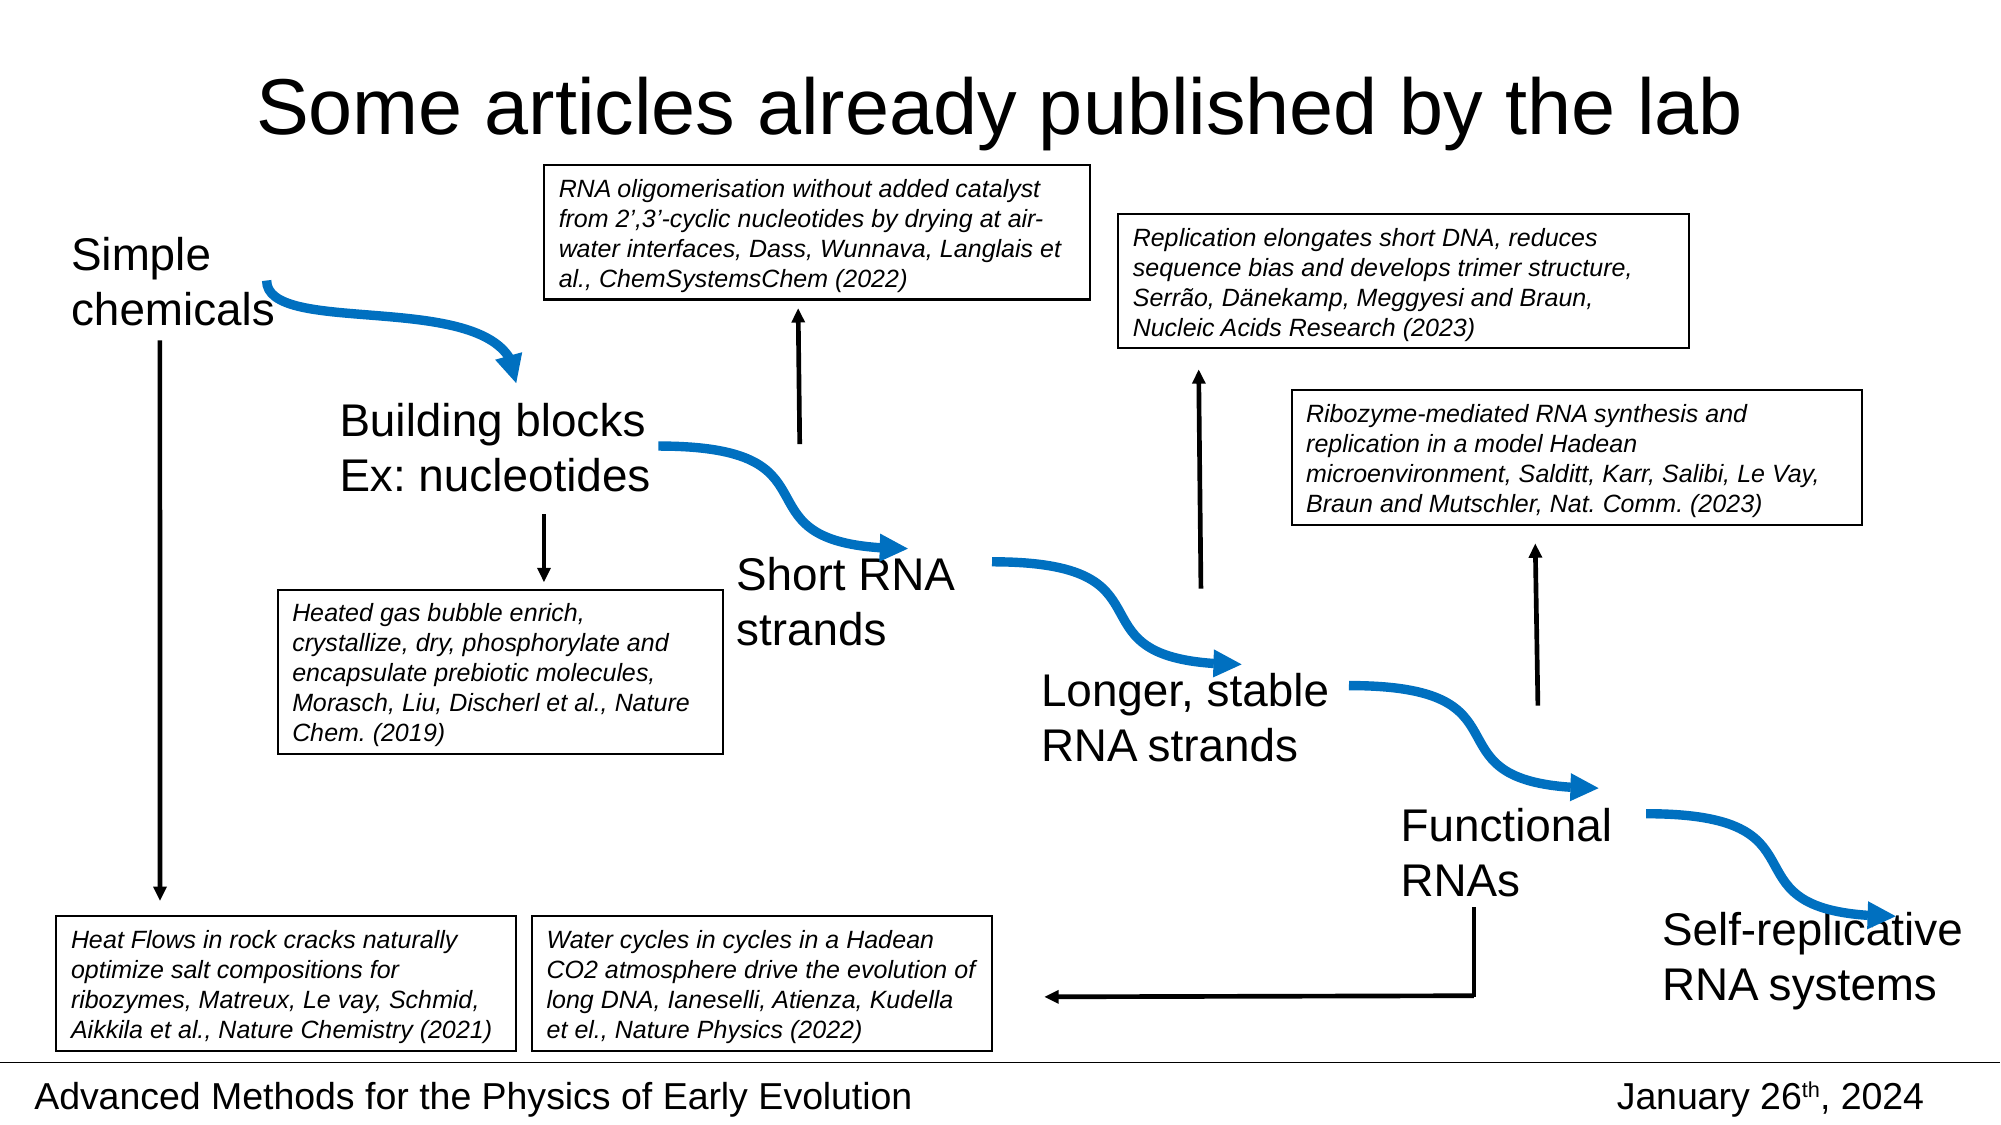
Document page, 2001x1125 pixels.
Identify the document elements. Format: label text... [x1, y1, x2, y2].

text_box Building blocks Ex: nucleotides [324, 383, 708, 508]
text_box Self-replicative RNA systems [1647, 892, 1993, 1017]
text_box Heated gas bubble enrich, crystallize, dry, phosphorylate and encapsulate prebiotic molecules, Morasch, Liu, Discherl et al., Nature Chem. (2019) [277, 589, 724, 755]
title Some articles already published by the lab [137, 0, 1863, 218]
text_box January 26th, 2024 [1602, 1064, 1939, 1125]
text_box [266, 280, 517, 384]
text_box Ribozyme-mediated RNA synthesis and replication in a model Hadean microenvironment, Salditt, Karr, Salibi, Le Vay, Braun and Mutschler, Nat. Comm. (2023) [1291, 389, 1863, 526]
text_box Simple chemicals [56, 217, 323, 343]
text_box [658, 446, 908, 549]
text_box Advanced Methods for the Physics of Early Evolution [19, 1064, 928, 1125]
text_box Functional RNAs [1385, 788, 1731, 913]
text_box Replication elongates short DNA, reduces sequence bias and develops trimer structure, Serrão, Dänekamp, Meggyesi and Braun, Nucleic Acids Research (2023) [1117, 218, 1690, 349]
text_box Longer, stable RNA strands [1026, 652, 1372, 778]
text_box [992, 561, 1242, 665]
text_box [1646, 813, 1896, 917]
text_box Heat Flows in rock cracks naturally optimize salt compositions for ribozymes, Matreux, Le vay, Schmid, Aikkila et al., Nature Chemistry (2021) [55, 915, 517, 1052]
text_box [1349, 685, 1599, 789]
text_box RNA oligomerisation without added catalyst from 2’,3’-cyclic nucleotides by drying at air-water interfaces, Dass, Wunnava, Langlais et al., ChemSystemsChem (2022) [543, 164, 1091, 301]
text_box Water cycles in cycles in a Hadean CO2 atmosphere drive the evolution of long DNA, Ianeselli, Atienza, Kudella et el., Nature Physics (2022) [531, 915, 993, 1052]
text_box Short RNA strands [721, 537, 1000, 662]
